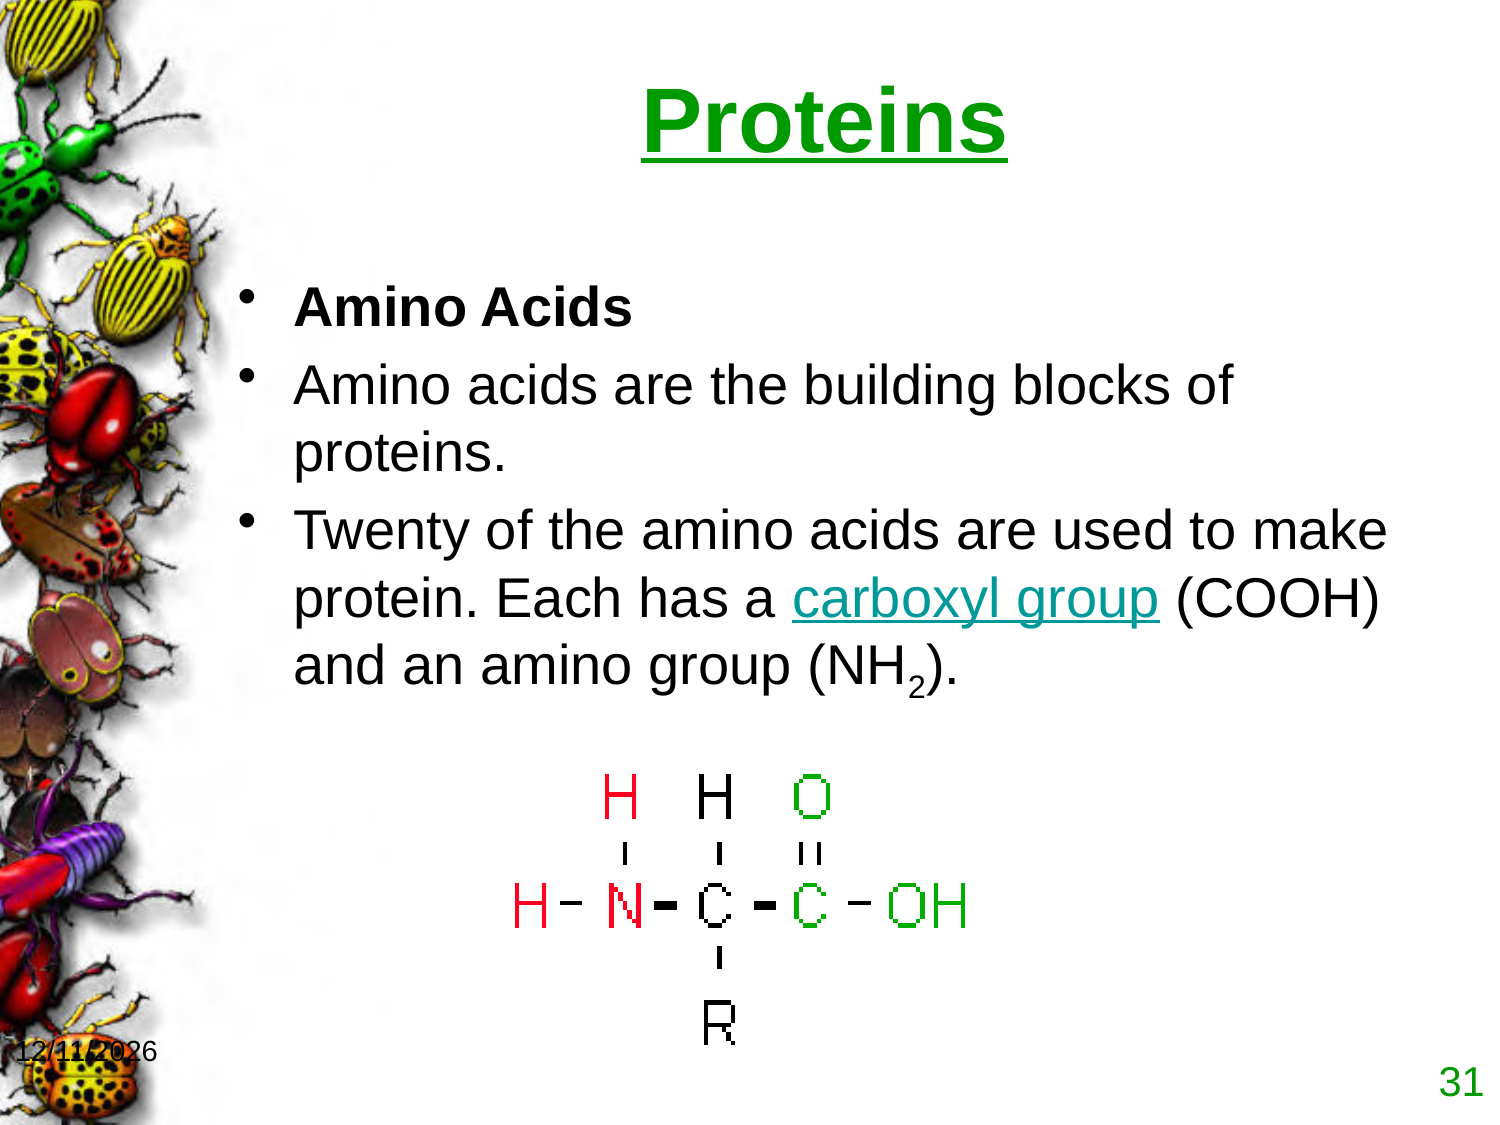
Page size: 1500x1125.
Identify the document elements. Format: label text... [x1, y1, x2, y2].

slide_number 31 [1149, 1046, 1500, 1125]
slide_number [0, 1025, 289, 1100]
picture [0, 0, 1500, 1125]
list Amino Acids Amino acids are the building blocks of proteins. Twenty of the amino acids are used to make protein. Each has a carboxyl group (COOH) and an amino group (NH2). [222, 262, 1426, 716]
title Proteins [224, 44, 1426, 188]
